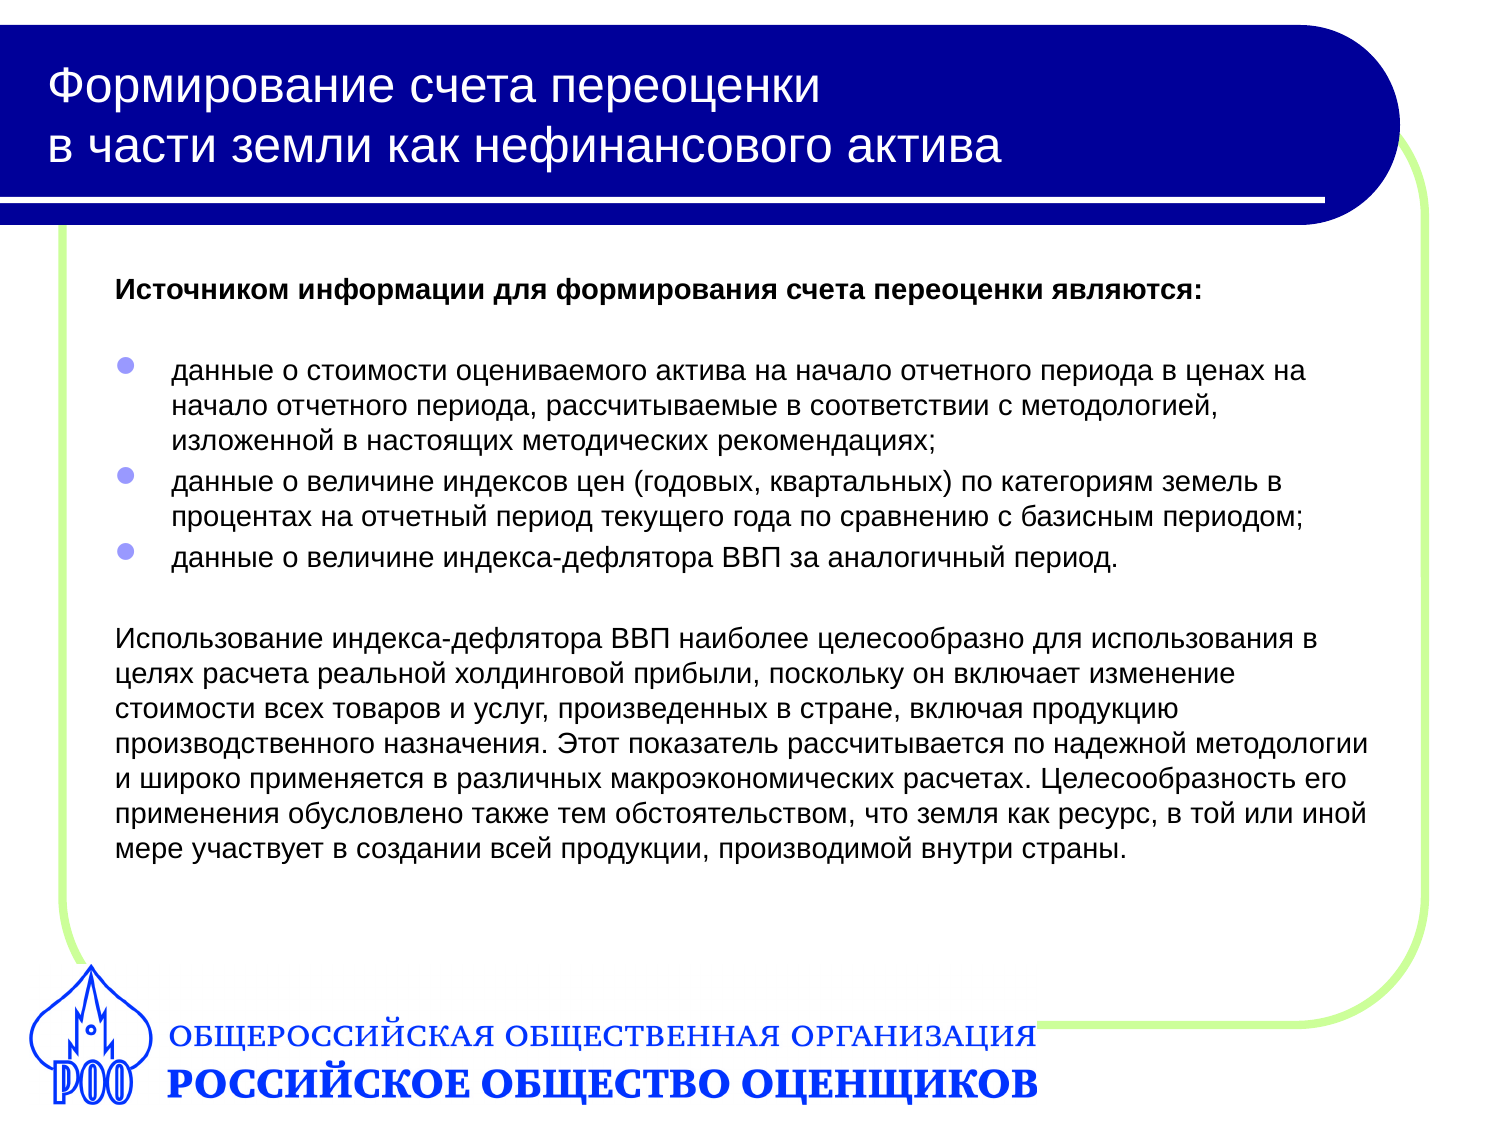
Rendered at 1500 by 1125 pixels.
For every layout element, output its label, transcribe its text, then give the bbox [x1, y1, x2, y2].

title Формирование счета переоценки в части земли как нефинансового актива [32, 37, 1347, 188]
picture [29, 964, 1037, 1105]
list Источником информации для формирования счета переоценки являются: данные о стоимости оцениваемого актива на начало отчетного периода в ценах на начало отчетного периода, рассчитываемые в соответствии с методологией, изложенной в настоящих методических рекомендациях; данные о величине индексов цен (годовых, квартальных) по категориям земель в процентах на отчетный период текущего года по сравнению с базисным периодом; данные о величине индекса-дефлятора ВВП за аналогичный период. Использование индекса-дефлятора ВВП наиболее целесообразно для использования в целях расчета реальной холдинговой прибыли, поскольку он включает изменение стоимости всех товаров и услуг, произведенных в стране, включая продукцию производственного назначения. Этот показатель рассчитывается по надежной методологии и широко применяется в различных макроэкономических расчетах. Целесообразность его применения обусловлено также тем обстоятельством, что земля как ресурс, в той или иной мере участвует в создании всей продукции, производимой внутри страны. [99, 262, 1400, 988]
